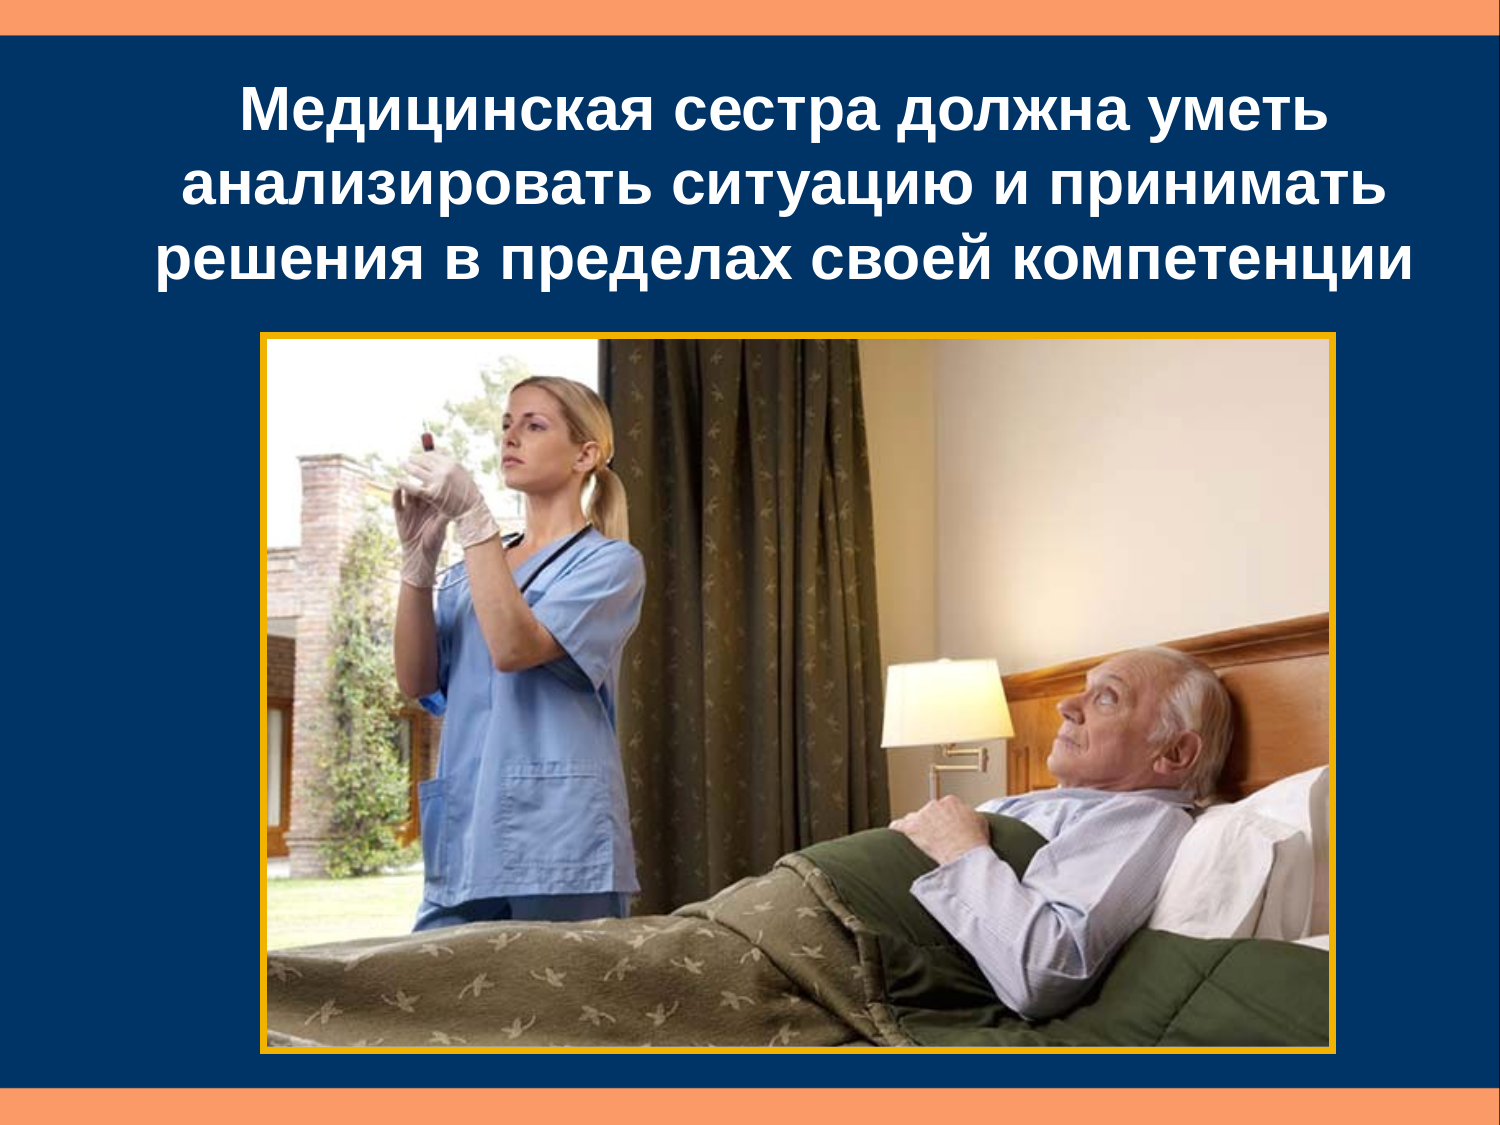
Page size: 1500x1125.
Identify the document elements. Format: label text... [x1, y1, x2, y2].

picture [0, 0, 1500, 1125]
text_box Медицинская сестра должна уметь анализировать ситуацию и принимать решения в пределах своей компетенции [123, 60, 1447, 300]
